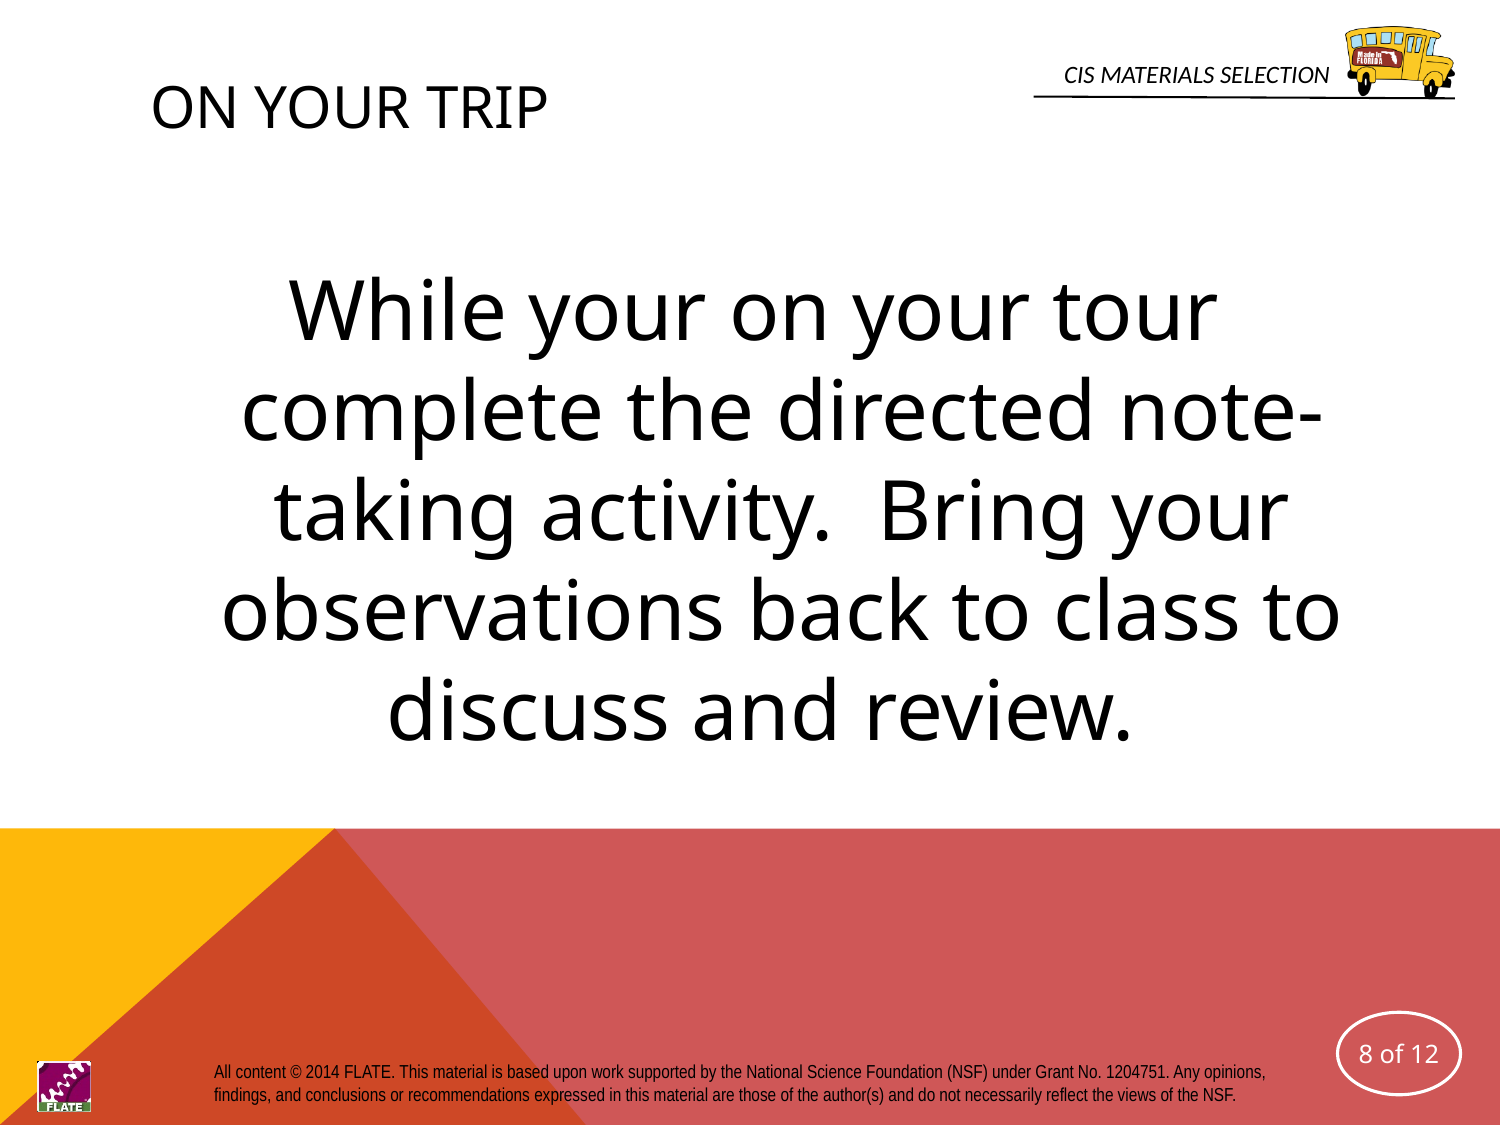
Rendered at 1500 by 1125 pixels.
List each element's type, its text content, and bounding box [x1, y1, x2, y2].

slide_number 8 of 12 [1335, 1010, 1463, 1097]
picture [37, 1061, 91, 1112]
title On your trip [135, 60, 1369, 150]
list While your on your tour complete the directed note-taking activity. Bring your observations back to class to discuss and review. [137, 249, 1372, 645]
picture [1345, 26, 1455, 97]
